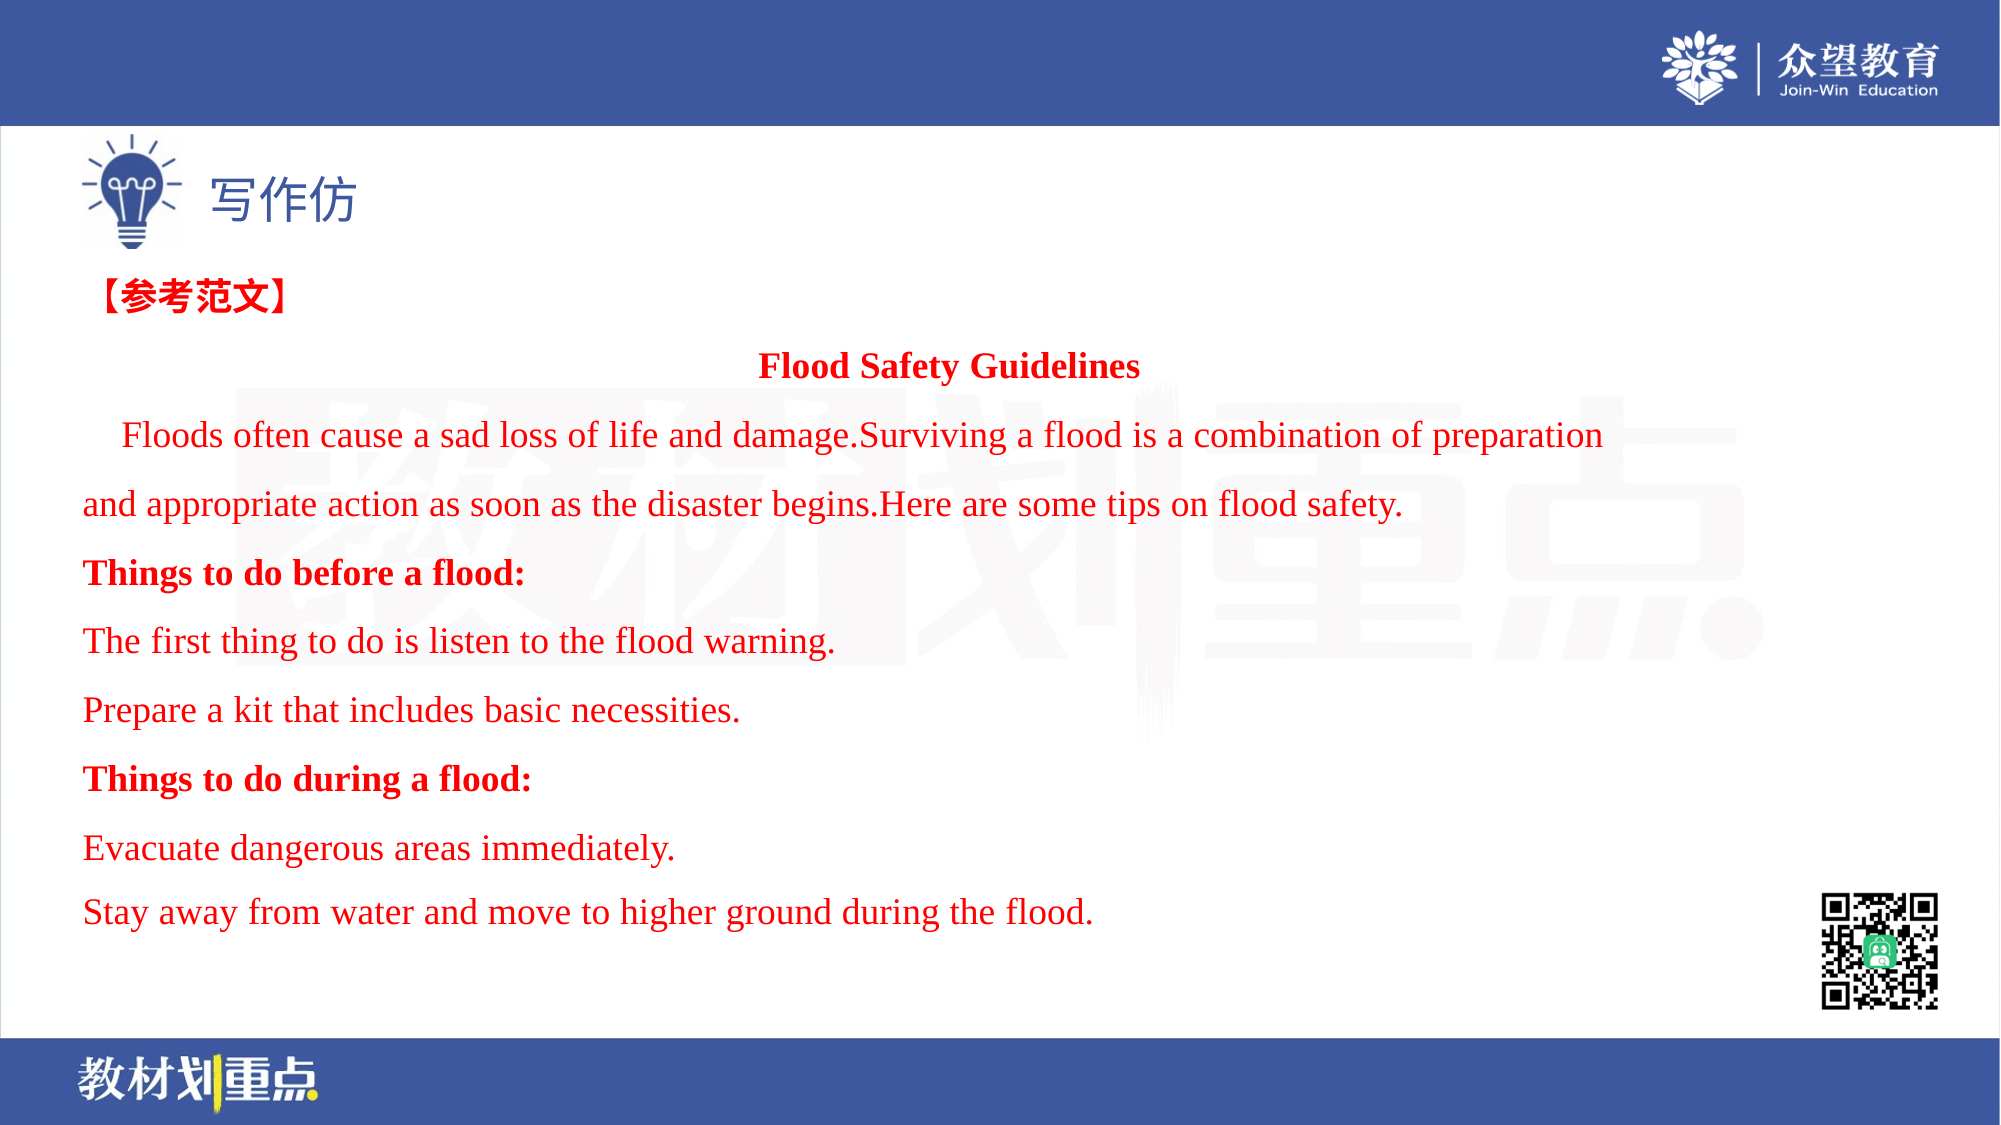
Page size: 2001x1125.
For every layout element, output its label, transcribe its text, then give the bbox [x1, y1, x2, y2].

picture [0, 0, 2000, 1125]
text_box 【参考范文】 Flood Safety Guidelines Floods often cause a sad loss of life and damage.Surviving a flood is a combination of preparation and appropriate action as soon as the disaster begins.Here are some tips on flood safety. Things to do before a flood: The first thing to do is listen to the flood warning. Prepare a kit that includes basic necessities. Things to do during a flood: Evacuate dangerous areas immediately. Stay away from water and move to higher ground during the flood. [82, 248, 1817, 926]
